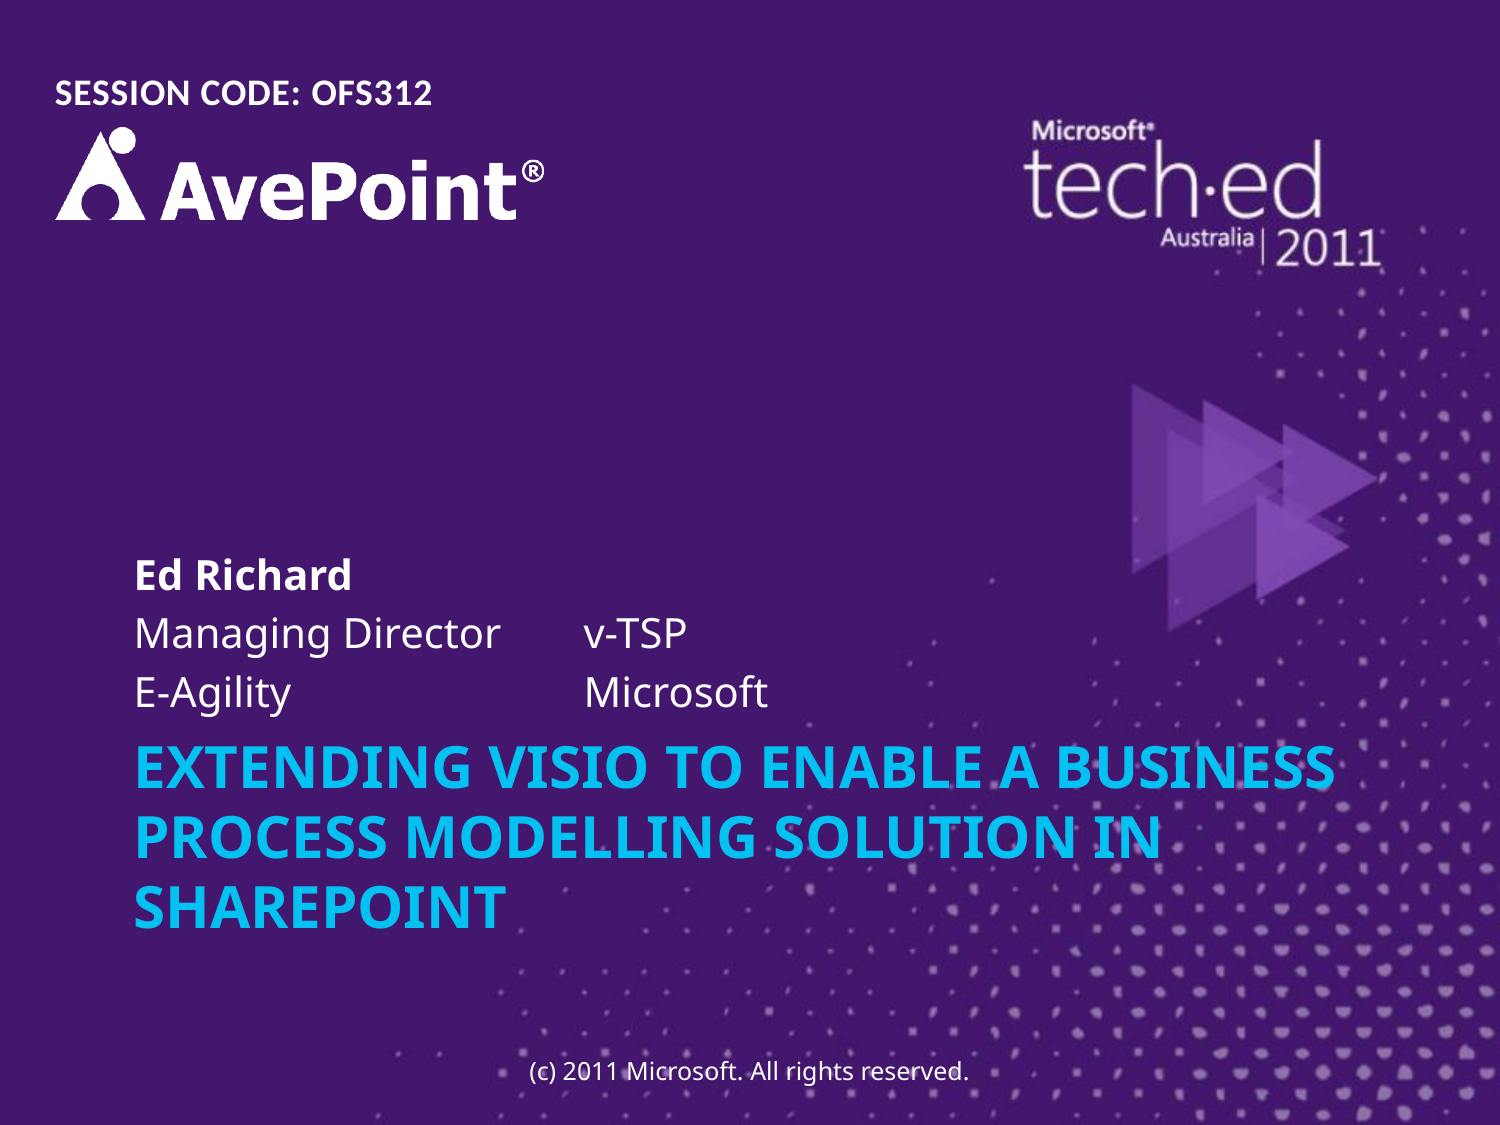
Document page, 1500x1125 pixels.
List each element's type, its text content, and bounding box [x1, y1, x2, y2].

list Ed Richard Managing Director v-TSP E-Agility Microsoft [118, 476, 1394, 723]
title Extending Visio to enable a Business Process Modelling solution in SharePoint [118, 723, 1394, 947]
text_box SESSION CODE: OFS312 [54, 73, 647, 114]
footer (c) 2011 Microsoft. All rights reserved. [512, 1042, 988, 1103]
picture [0, 0, 1500, 1125]
